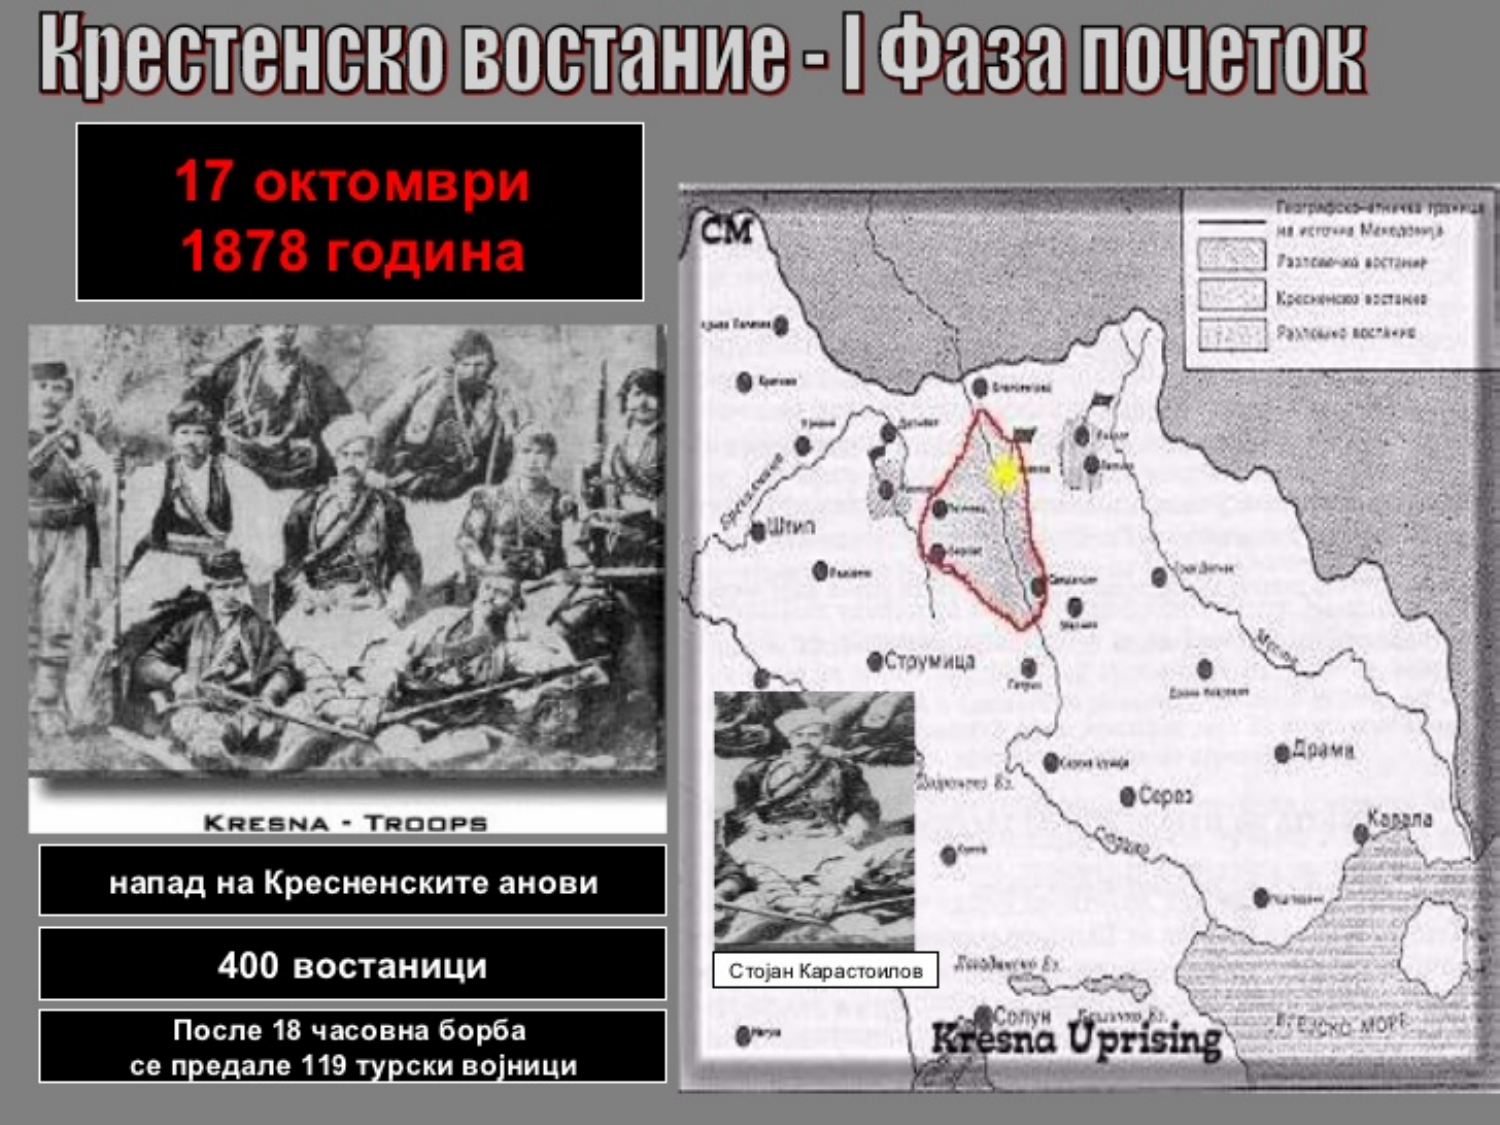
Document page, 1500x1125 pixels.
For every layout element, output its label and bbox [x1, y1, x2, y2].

list [0, 0, 1500, 1125]
